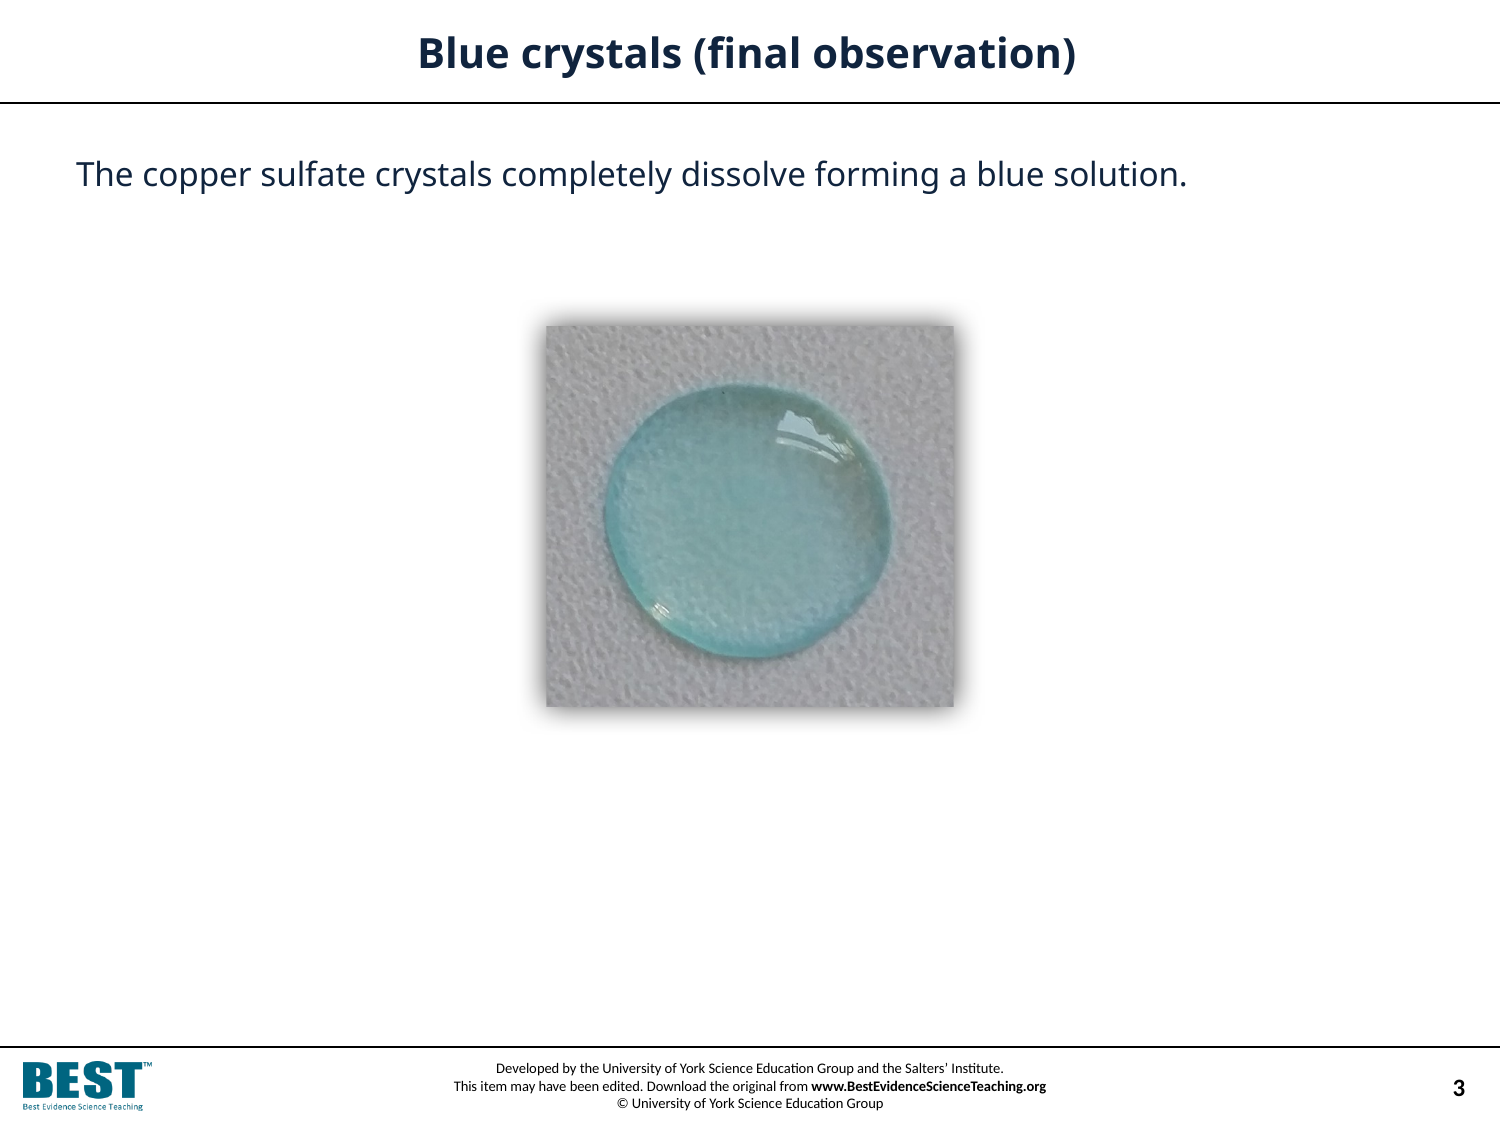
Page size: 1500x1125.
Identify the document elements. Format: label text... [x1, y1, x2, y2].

picture [545, 326, 954, 707]
picture [23, 1061, 152, 1111]
title Blue crystals (final observation) [23, 4, 1471, 99]
slide_number 3 [1130, 1061, 1481, 1111]
text_box The copper sulfate crystals completely dissolve forming a blue solution. [61, 145, 1306, 213]
